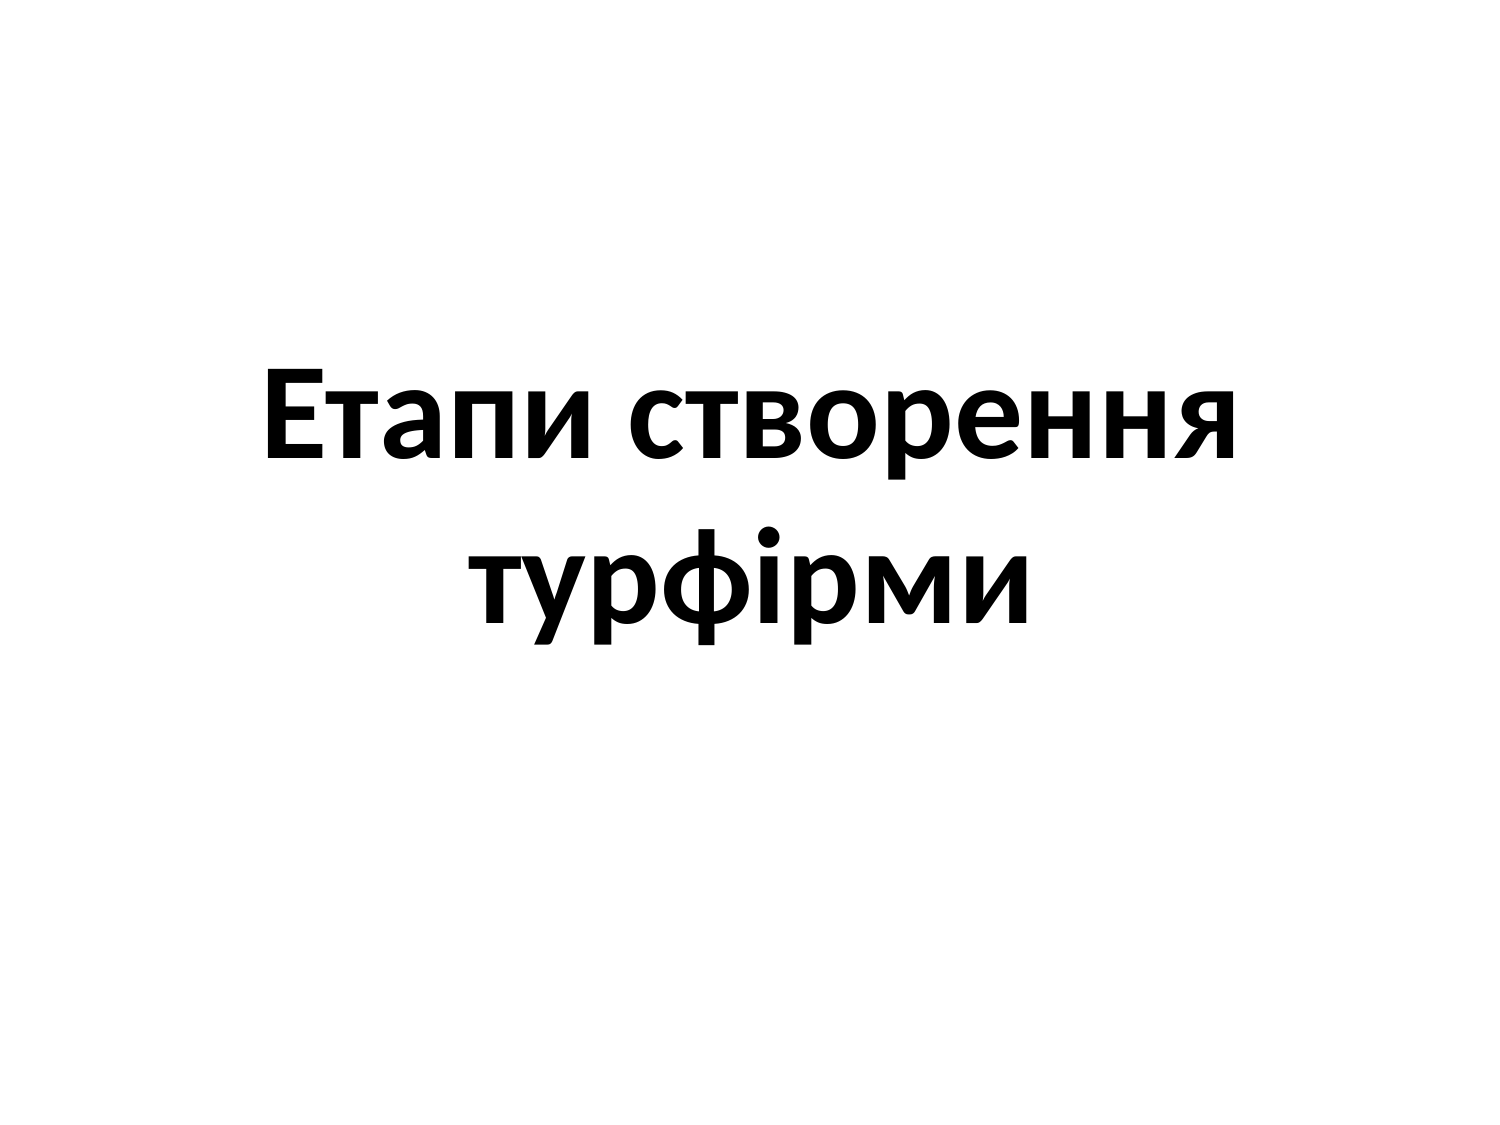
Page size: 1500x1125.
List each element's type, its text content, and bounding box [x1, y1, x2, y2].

title Етапи створення турфірми [76, 231, 1427, 740]
